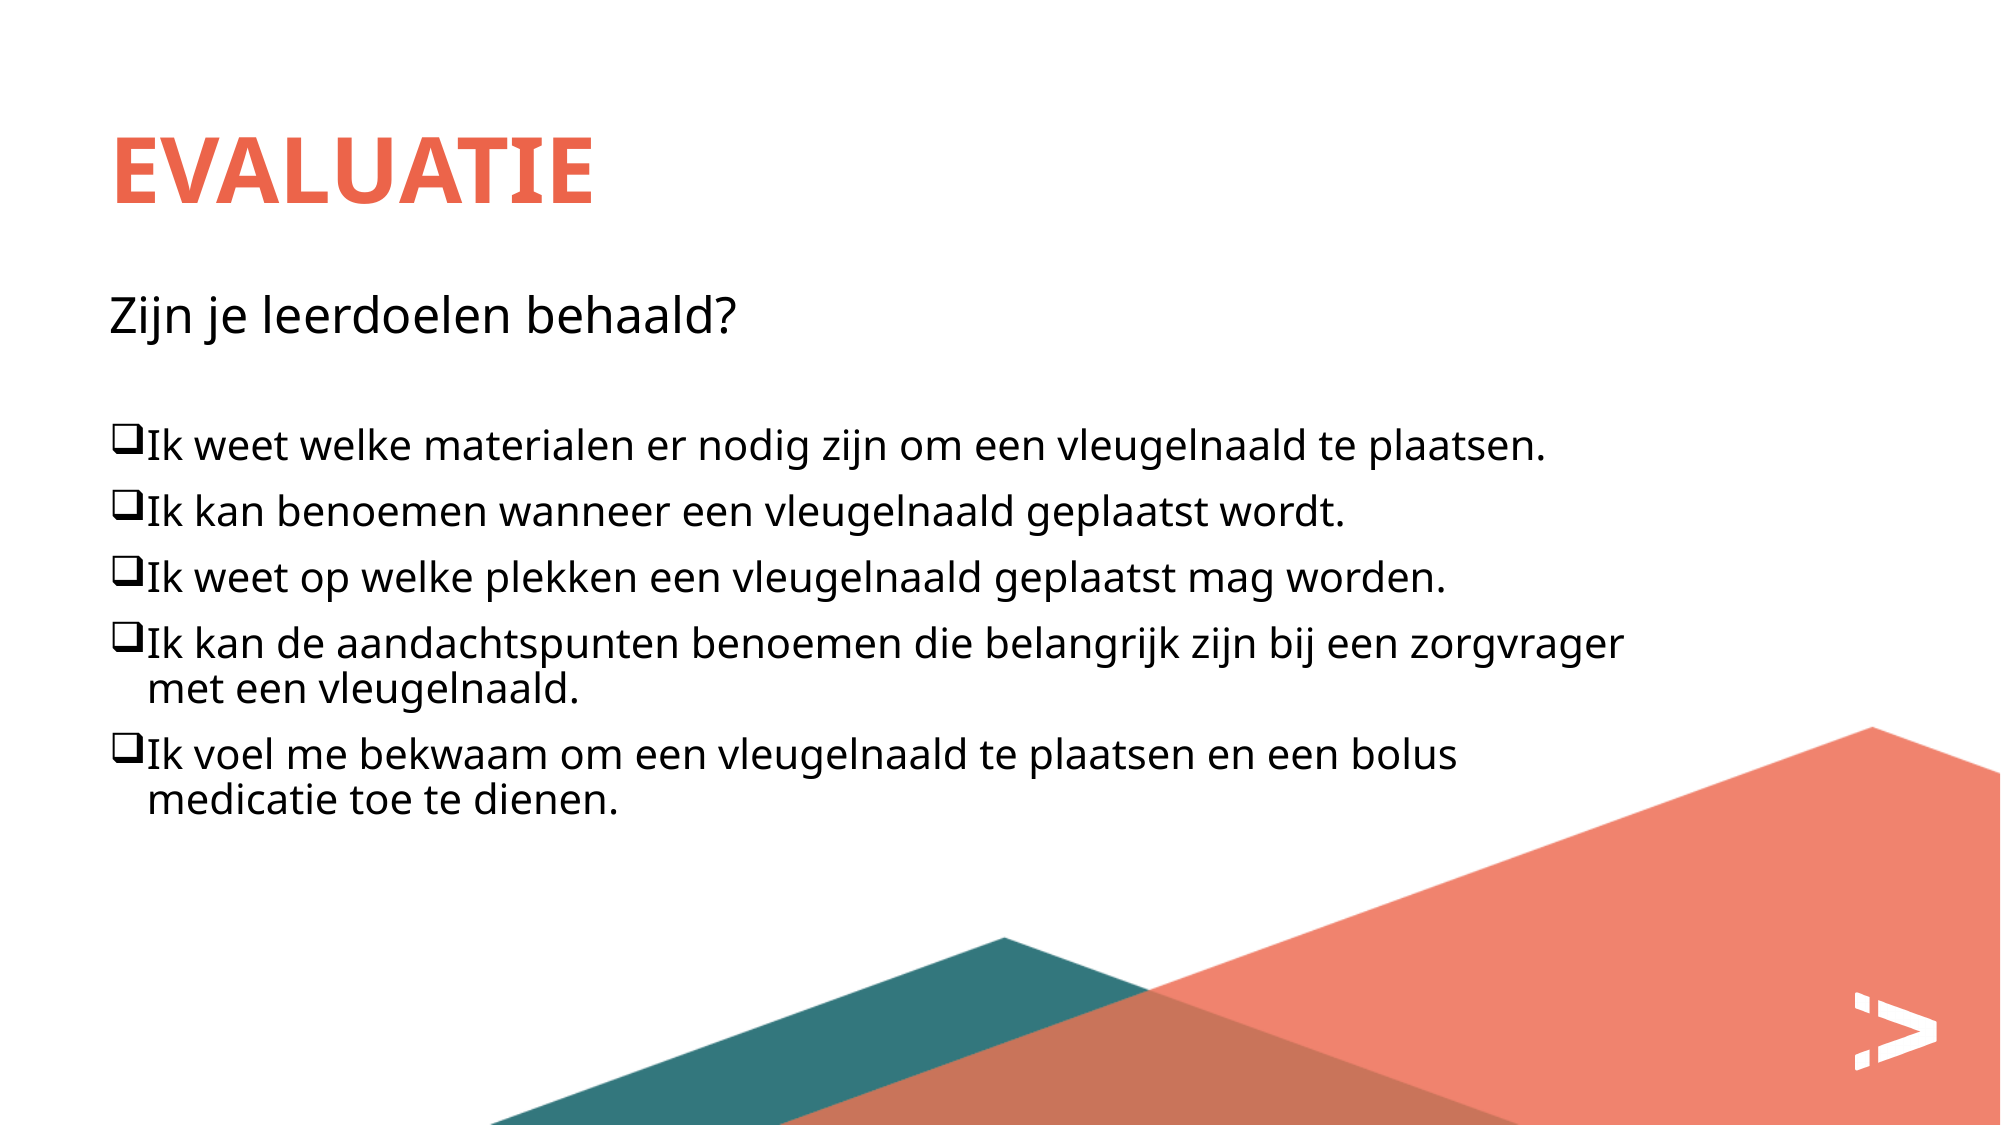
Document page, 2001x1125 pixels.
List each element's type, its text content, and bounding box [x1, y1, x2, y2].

picture [0, 0, 2001, 1125]
list Zijn je leerdoelen behaald? Ik weet welke materialen er nodig zijn om een vleugelnaald te plaatsen. Ik kan benoemen wanneer een vleugelnaald geplaatst wordt. Ik weet op welke plekken een vleugelnaald geplaatst mag worden. Ik kan de aandachtspunten benoemen die belangrijk zijn bij een zorgvrager met een vleugelnaald. Ik voel me bekwaam om een vleugelnaald te plaatsen en een bolus medicatie toe te dienen. [94, 282, 1652, 949]
title evaluatie [94, 65, 1820, 283]
